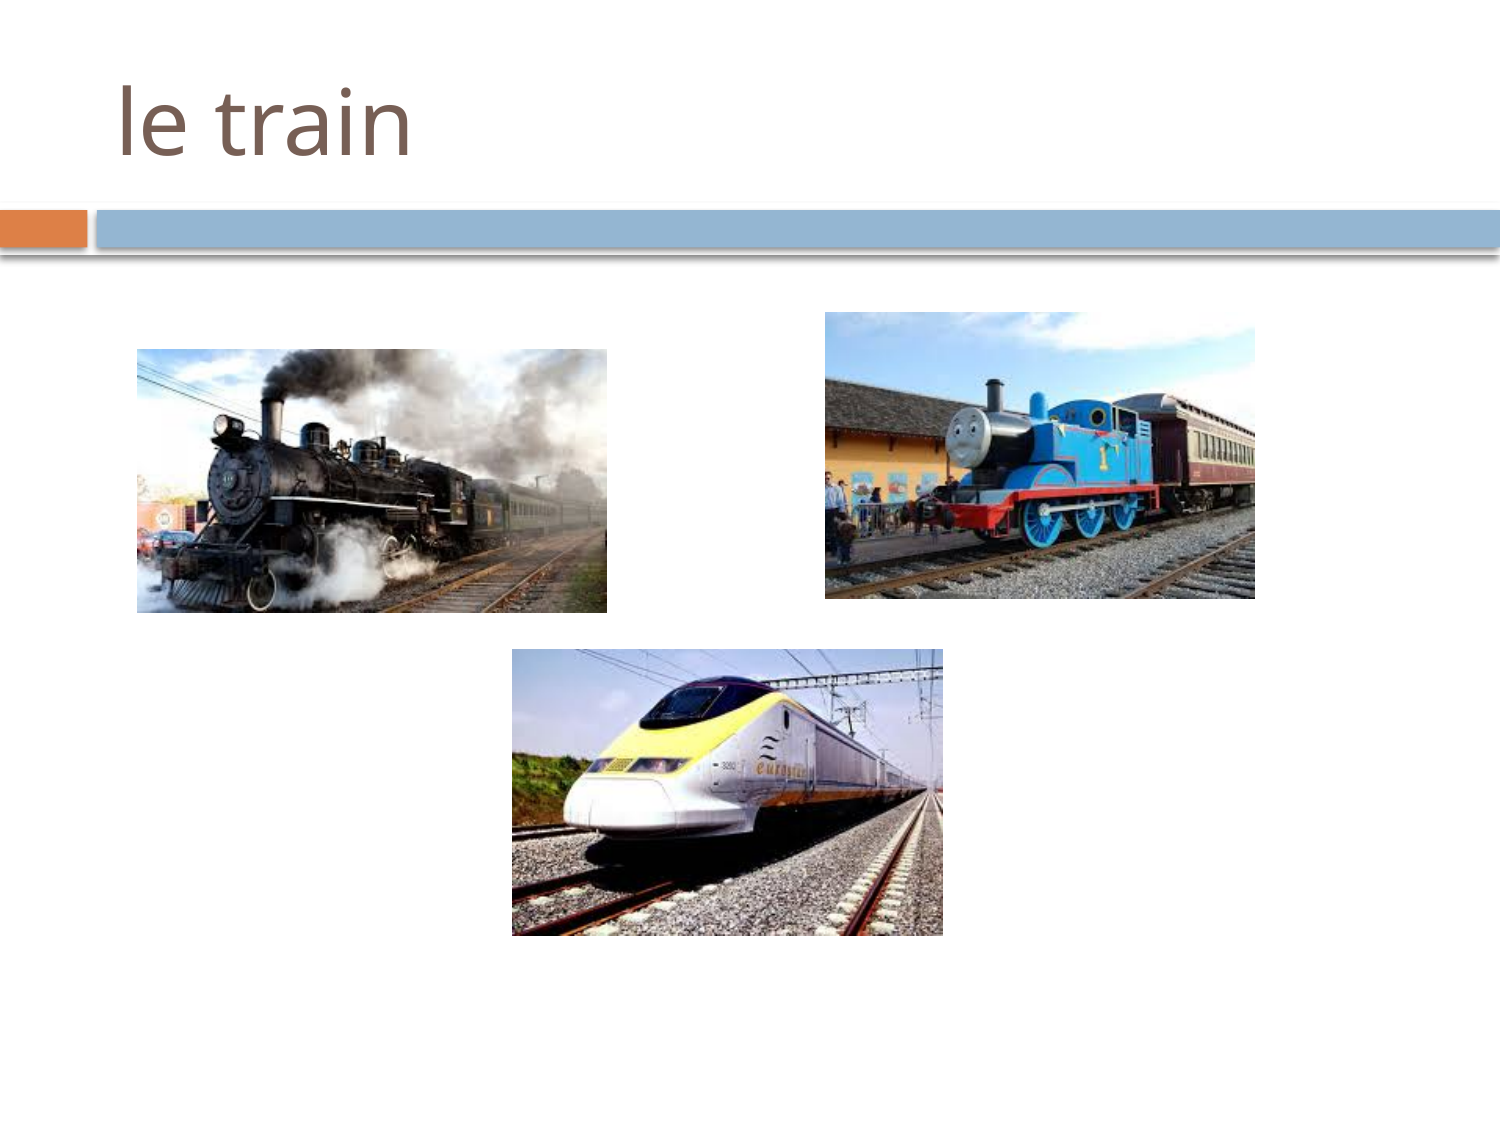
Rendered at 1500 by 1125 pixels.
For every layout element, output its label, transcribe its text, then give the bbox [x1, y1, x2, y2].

picture [824, 312, 1255, 599]
title le train [100, 37, 1438, 200]
picture [512, 649, 943, 937]
picture [137, 349, 607, 613]
